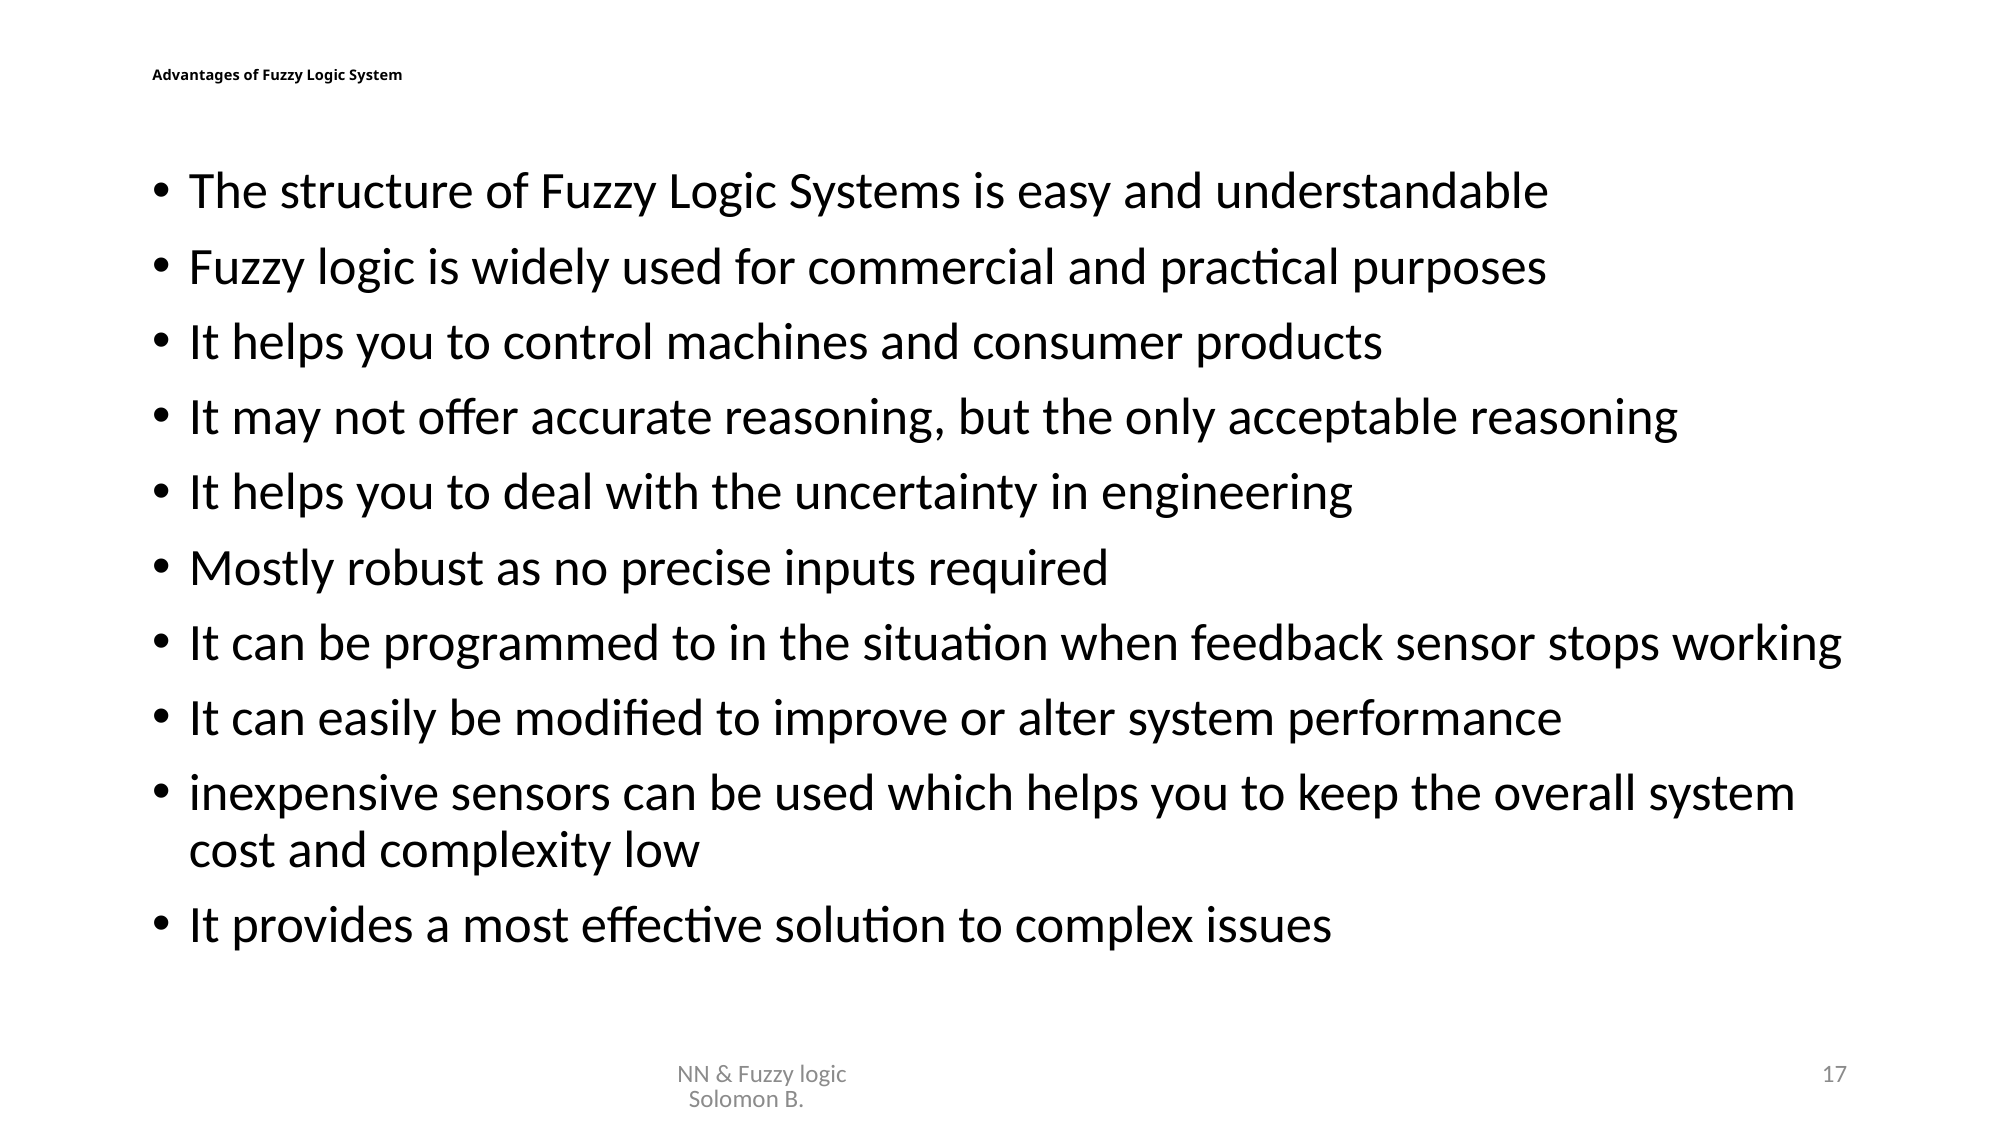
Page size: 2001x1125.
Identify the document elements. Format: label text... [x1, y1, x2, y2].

title Advantages of Fuzzy Logic System [137, 59, 1863, 109]
footer NN & Fuzzy logic Solomon B. [662, 1042, 1338, 1103]
list The structure of Fuzzy Logic Systems is easy and understandable Fuzzy logic is widely used for commercial and practical purposes It helps you to control machines and consumer products It may not offer accurate reasoning, but the only acceptable reasoning It helps you to deal with the uncertainty in engineering Mostly robust as no precise inputs required It can be programmed to in the situation when feedback sensor stops working It can easily be modified to improve or alter system performance inexpensive sensors can be used which helps you to keep the overall system cost and complexity low It provides a most effective solution to complex issues [137, 156, 1863, 1014]
slide_number 17 [1412, 1042, 1863, 1103]
